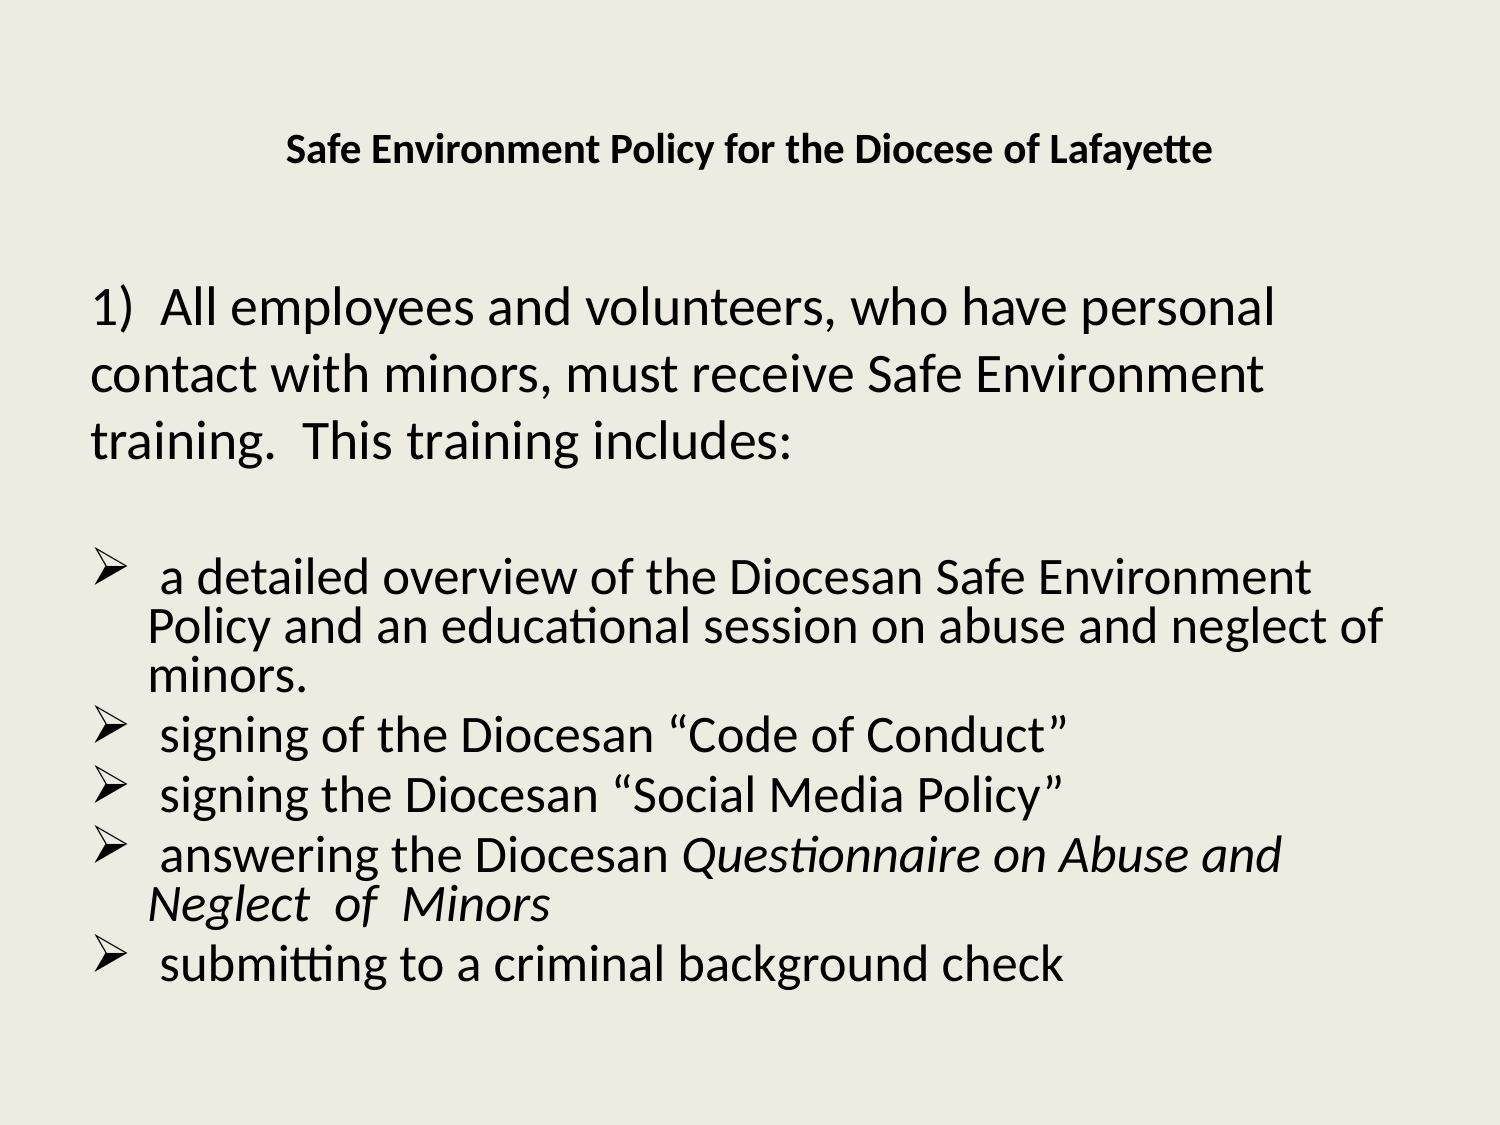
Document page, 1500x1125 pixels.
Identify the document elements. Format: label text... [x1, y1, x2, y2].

list 1) All employees and volunteers, who have personal contact with minors, must receive Safe Environment training. This training includes: a detailed overview of the Diocesan Safe Environment Policy and an educational session on abuse and neglect of minors. signing of the Diocesan “Code of Conduct” signing the Diocesan “Social Media Policy” answering the Diocesan Questionnaire on Abuse and Neglect of Minors submitting to a criminal background check [75, 262, 1450, 1005]
title Safe Environment Policy for the Diocese of Lafayette [75, 112, 1425, 233]
